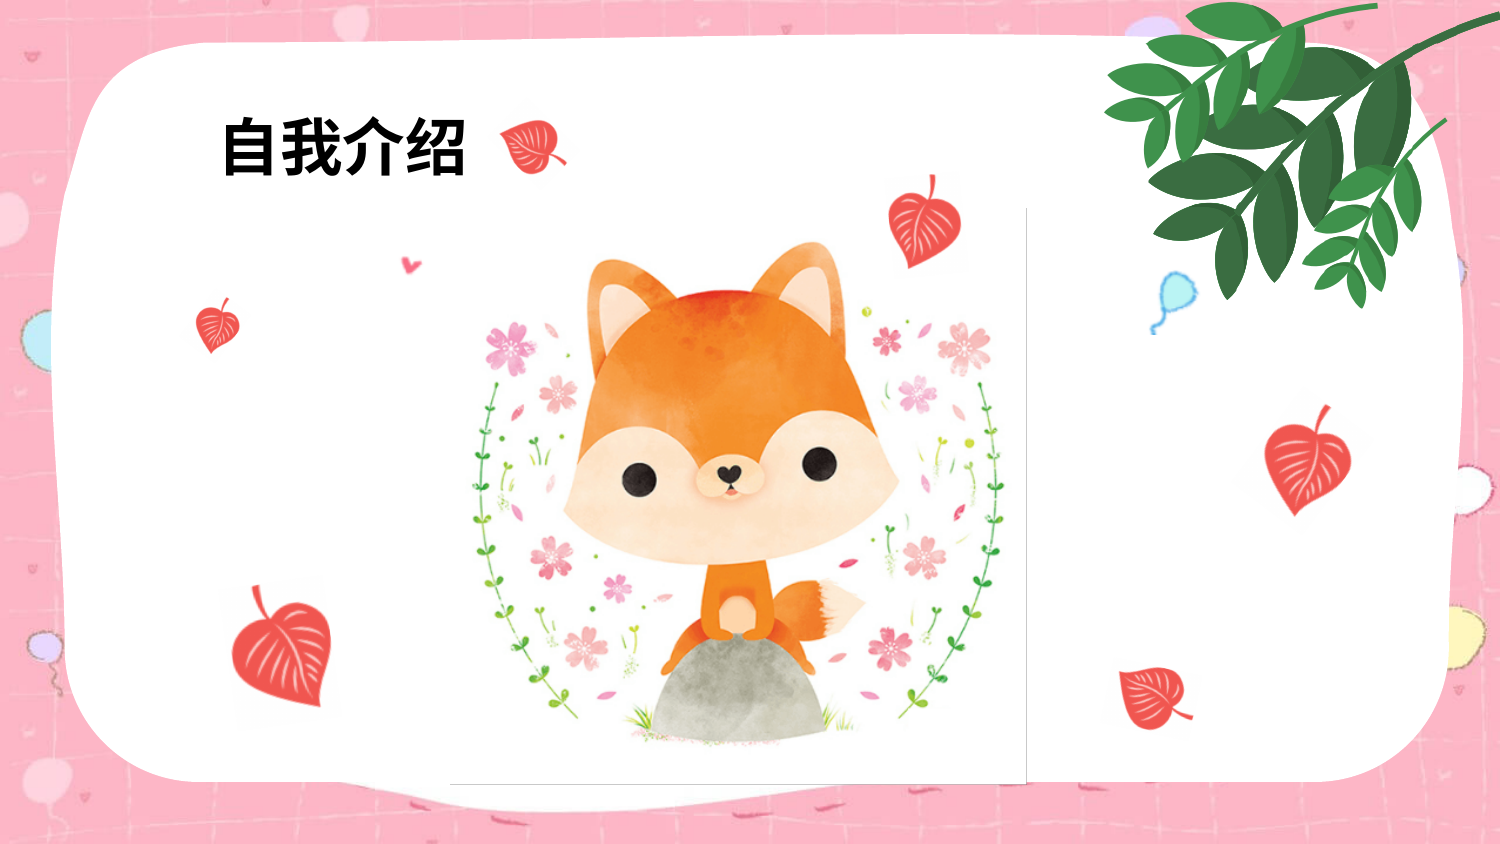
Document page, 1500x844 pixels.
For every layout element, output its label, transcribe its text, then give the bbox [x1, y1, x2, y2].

picture [0, 0, 1500, 844]
text_box 自我介绍 [206, 102, 498, 189]
